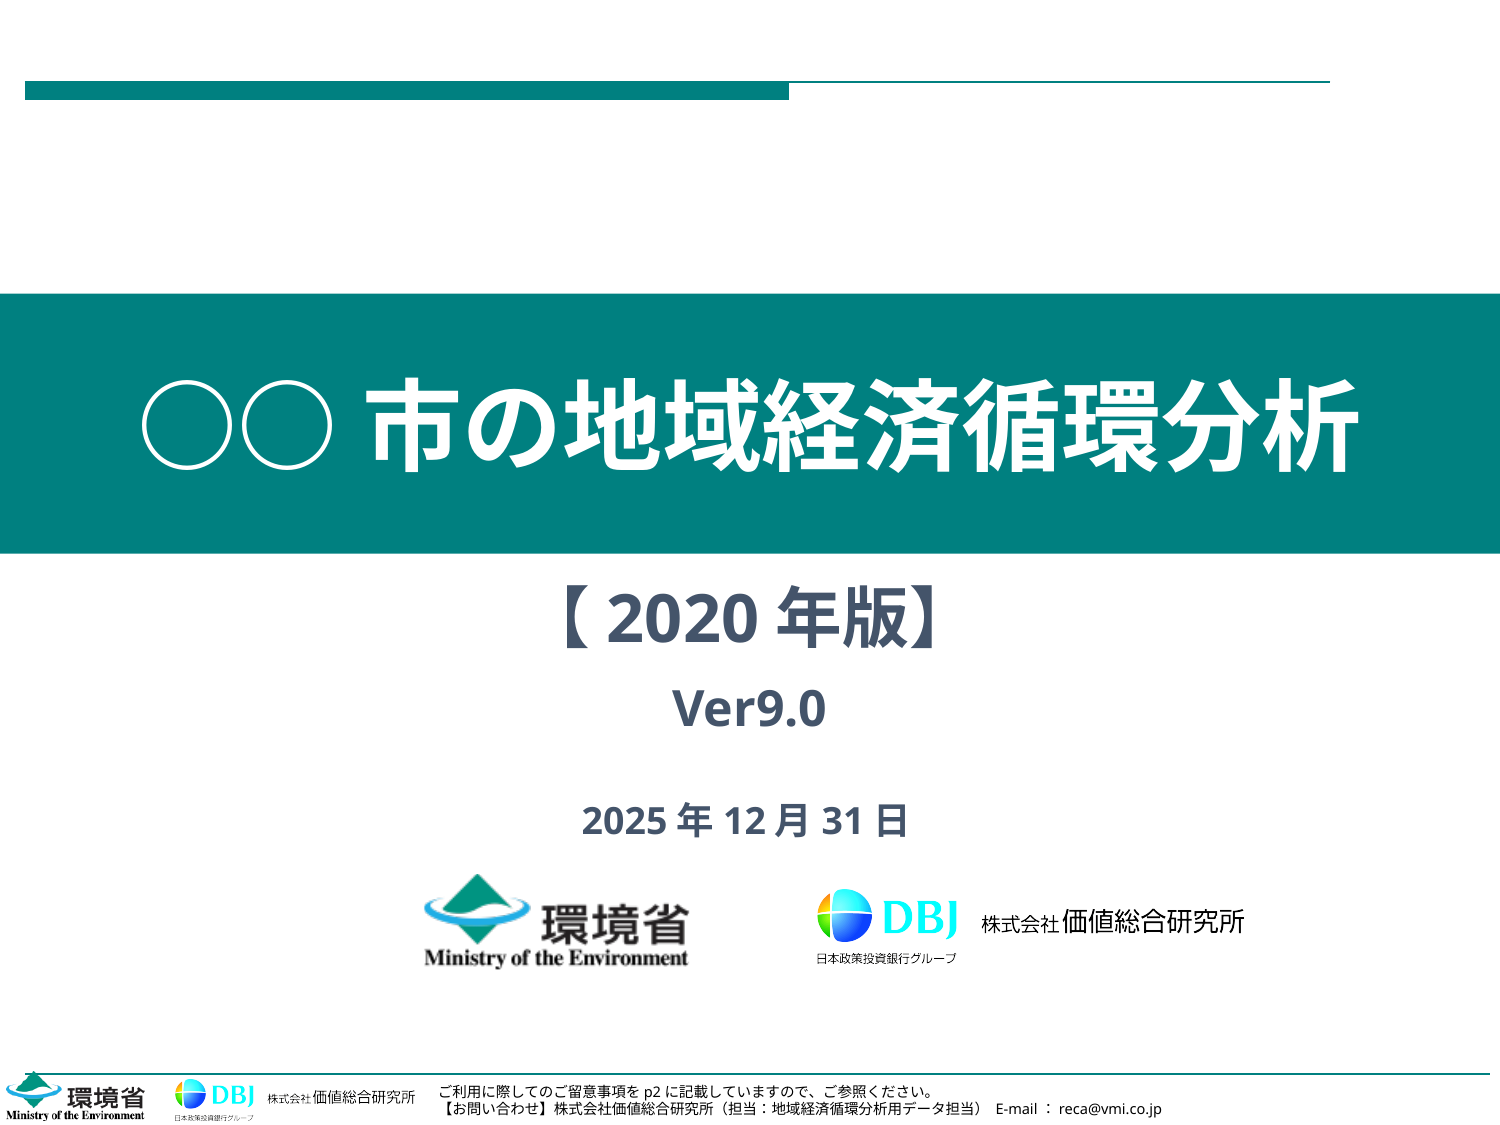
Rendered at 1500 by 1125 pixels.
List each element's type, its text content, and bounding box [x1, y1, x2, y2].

text_box 【2020年版】 [453, 568, 1047, 664]
text_box Ver9.0 [558, 669, 942, 744]
text_box ご利用に際してのご留意事項をp2に記載していますので、ご参照ください。 【お問い合わせ】株式会社価値総合研究所（担当：地域経済循環分析用データ担当） E-mail：reca@vmi.co.jp [423, 1075, 1188, 1125]
text_box 2025年12月31日 [530, 763, 962, 850]
picture [2, 1071, 148, 1125]
title ○○市の地域経済循環分析 [0, 293, 1500, 554]
picture [418, 874, 697, 978]
picture [810, 882, 1251, 972]
picture [171, 1075, 419, 1125]
